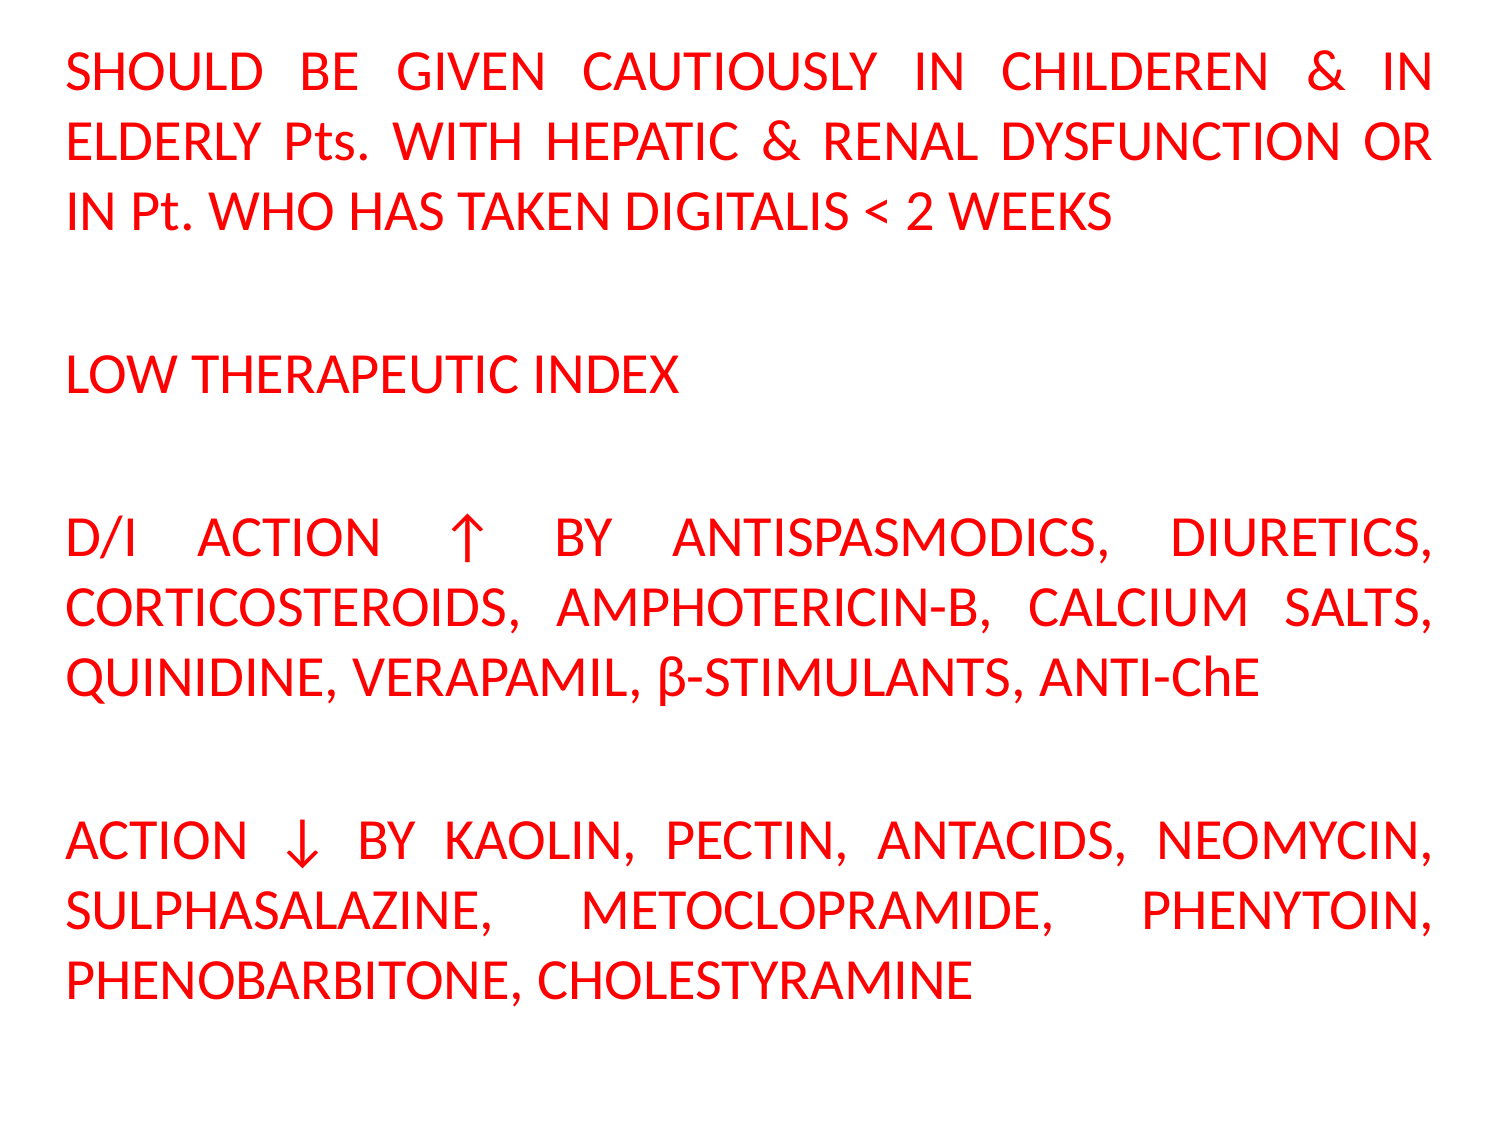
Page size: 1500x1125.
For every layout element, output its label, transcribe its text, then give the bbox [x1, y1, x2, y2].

list SHOULD BE GIVEN CAUTIOUSLY IN CHILDEREN & IN ELDERLY Pts. WITH HEPATIC & RENAL DYSFUNCTION OR IN Pt. WHO HAS TAKEN DIGITALIS < 2 WEEKS LOW THERAPEUTIC INDEX D/I ACTION ↑ BY ANTISPASMODICS, DIURETICS, CORTICOSTEROIDS, AMPHOTERICIN-B, CALCIUM SALTS, QUINIDINE, VERAPAMIL, β-STIMULANTS, ANTI-ChE ACTION ↓ BY KAOLIN, PECTIN, ANTACIDS, NEOMYCIN, SULPHASALAZINE, METOCLOPRAMIDE, PHENYTOIN, PHENOBARBITONE, CHOLESTYRAMINE [50, 24, 1450, 1038]
